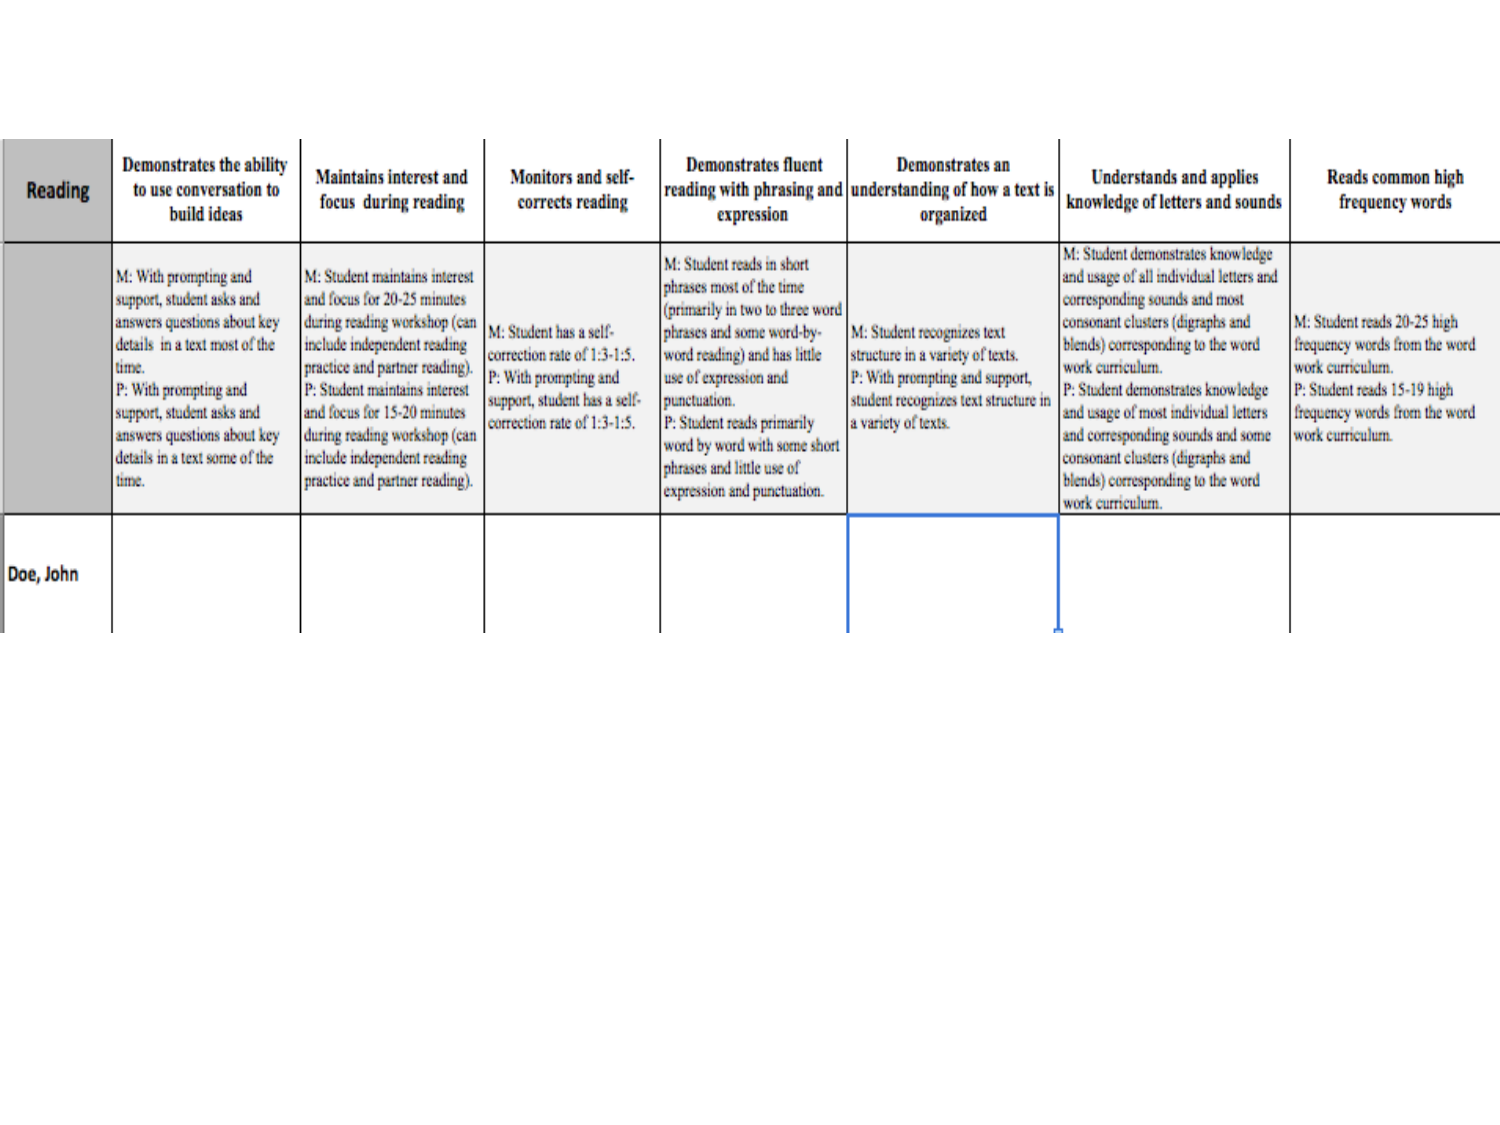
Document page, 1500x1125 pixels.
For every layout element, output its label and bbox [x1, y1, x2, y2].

picture [0, 139, 1500, 634]
